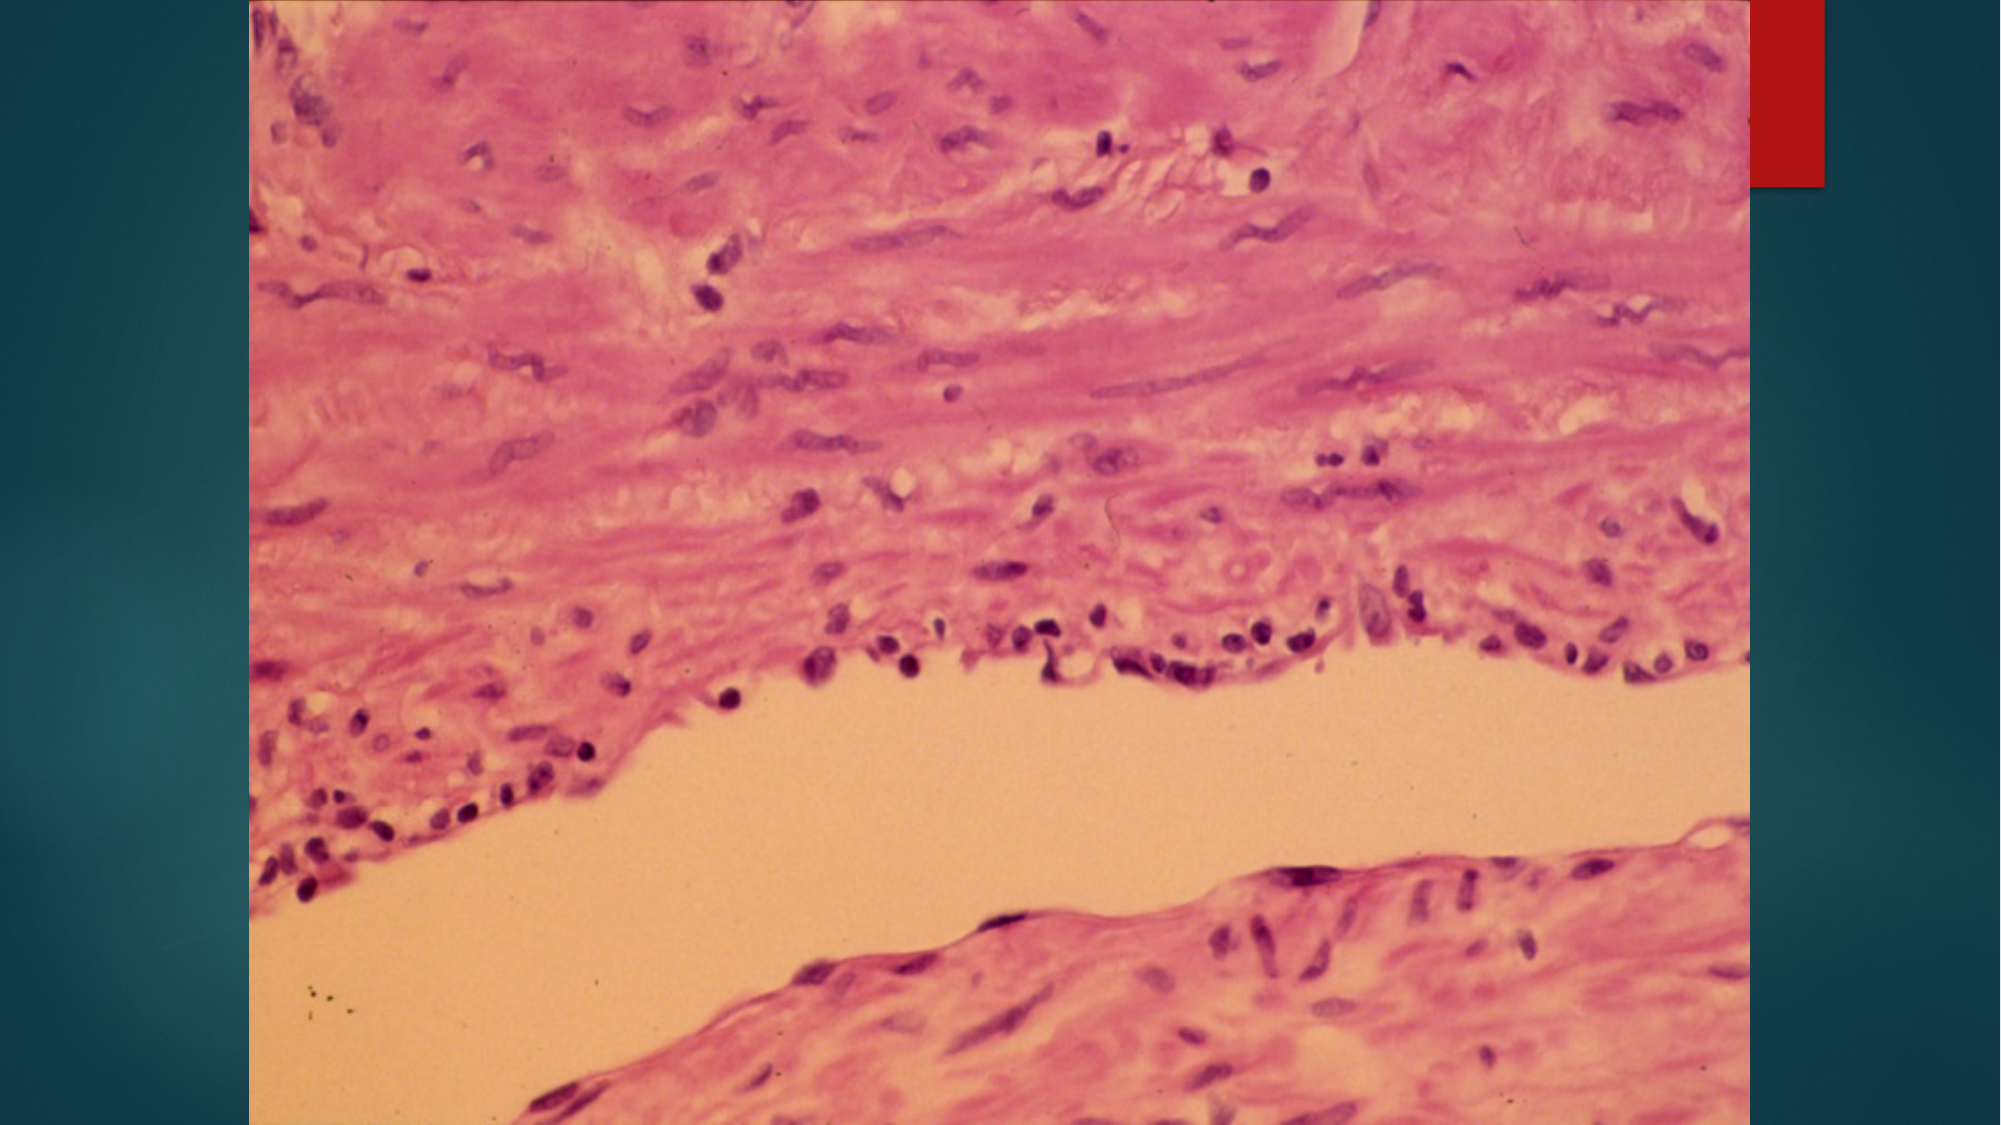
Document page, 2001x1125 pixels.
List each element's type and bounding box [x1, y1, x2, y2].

picture [0, 0, 1751, 1125]
